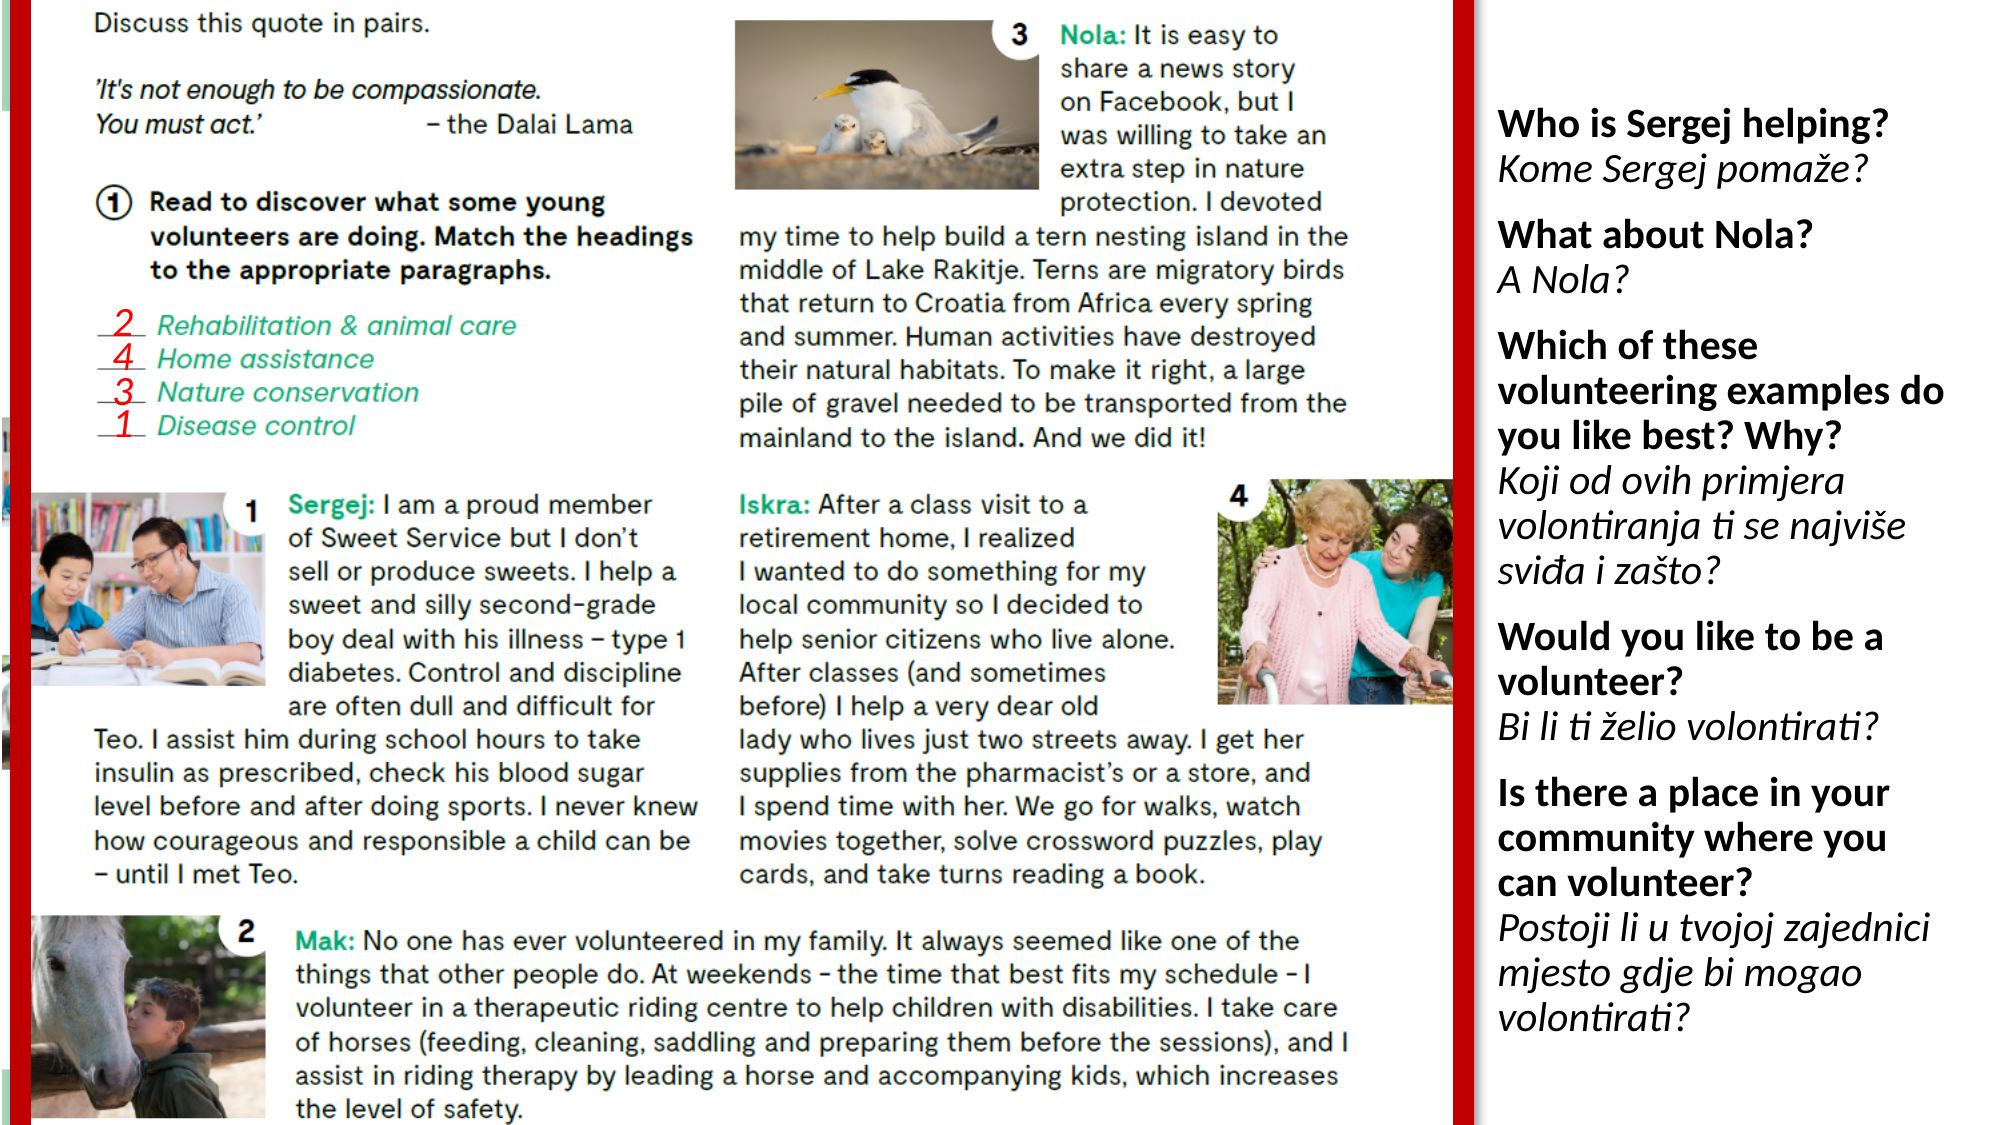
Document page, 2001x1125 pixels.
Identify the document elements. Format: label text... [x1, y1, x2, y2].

text_box Who is Sergej helping? Kome Sergej pomaže? What about Nola? A Nola? Which of these volunteering examples do you like best? Why? Koji od ovih primjera volontiranja ti se najviše sviđa i zašto? Would you like to be a volunteer? Bi li ti želio volontirati? Is there a place in your community where you can volunteer? Postoji li u tvojoj zajednici mjesto gdje bi mogao volontirati? [1482, 93, 1969, 1125]
picture [1, 0, 1454, 1125]
